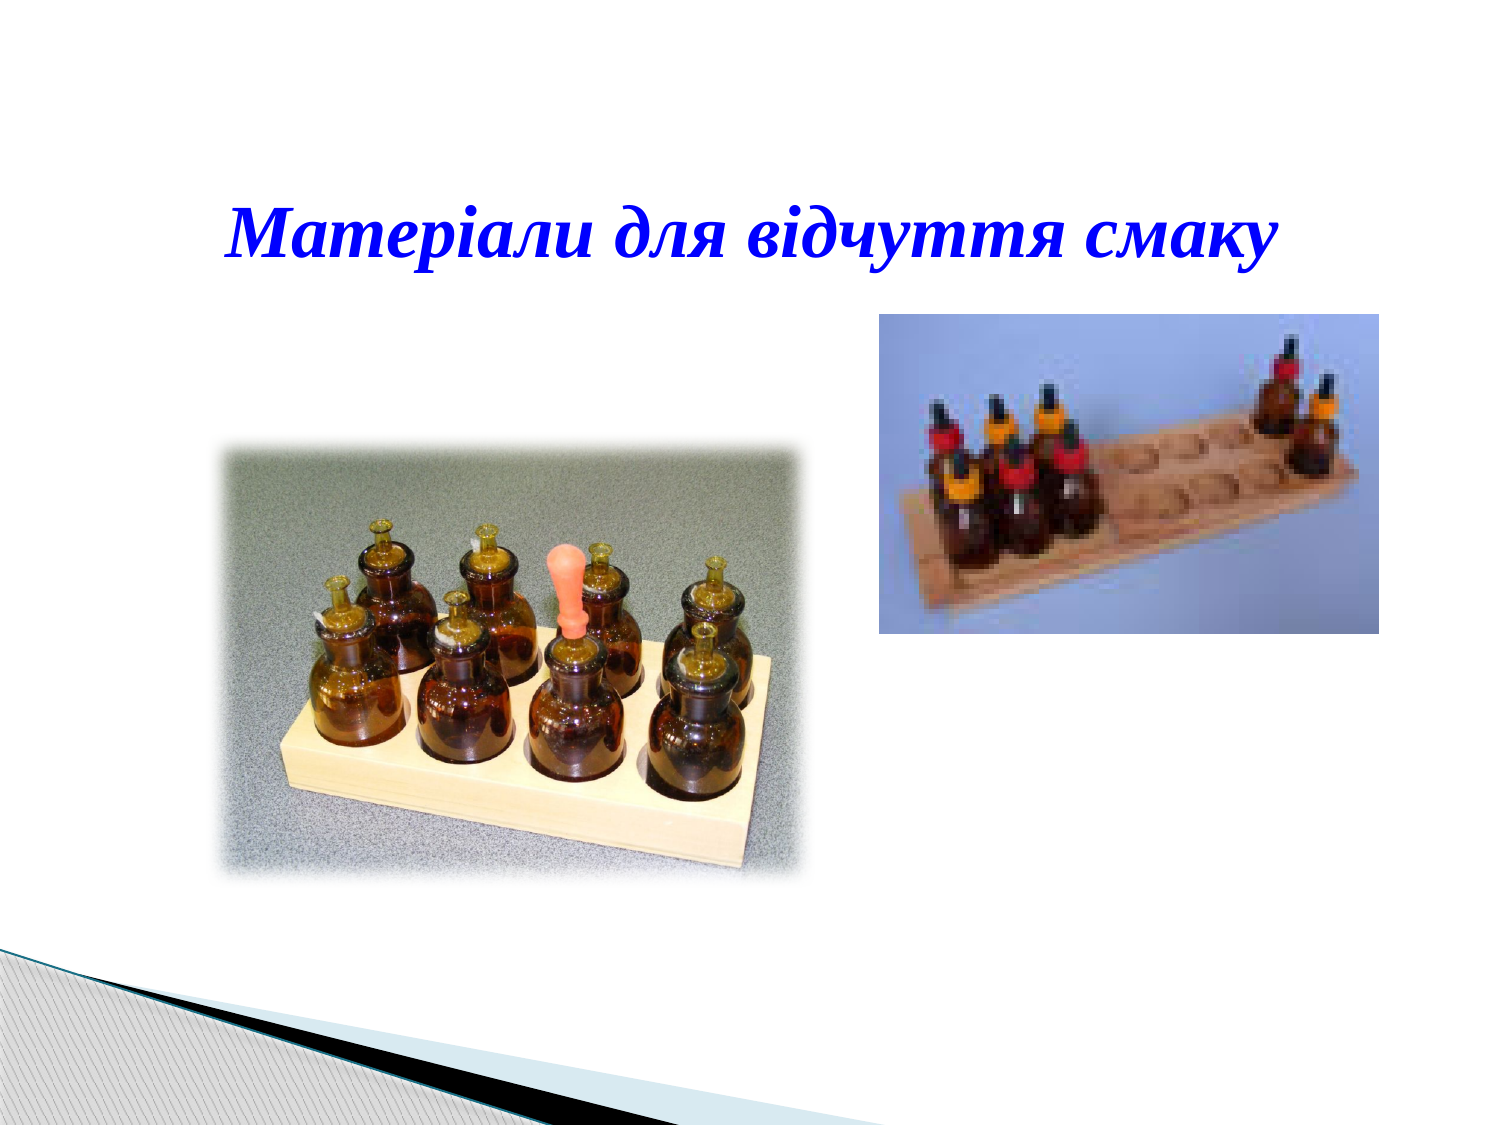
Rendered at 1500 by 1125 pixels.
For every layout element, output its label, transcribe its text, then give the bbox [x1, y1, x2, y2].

picture [879, 314, 1379, 634]
picture [206, 432, 816, 889]
text_box Матеріали для відчуття смаку [194, 174, 1311, 280]
